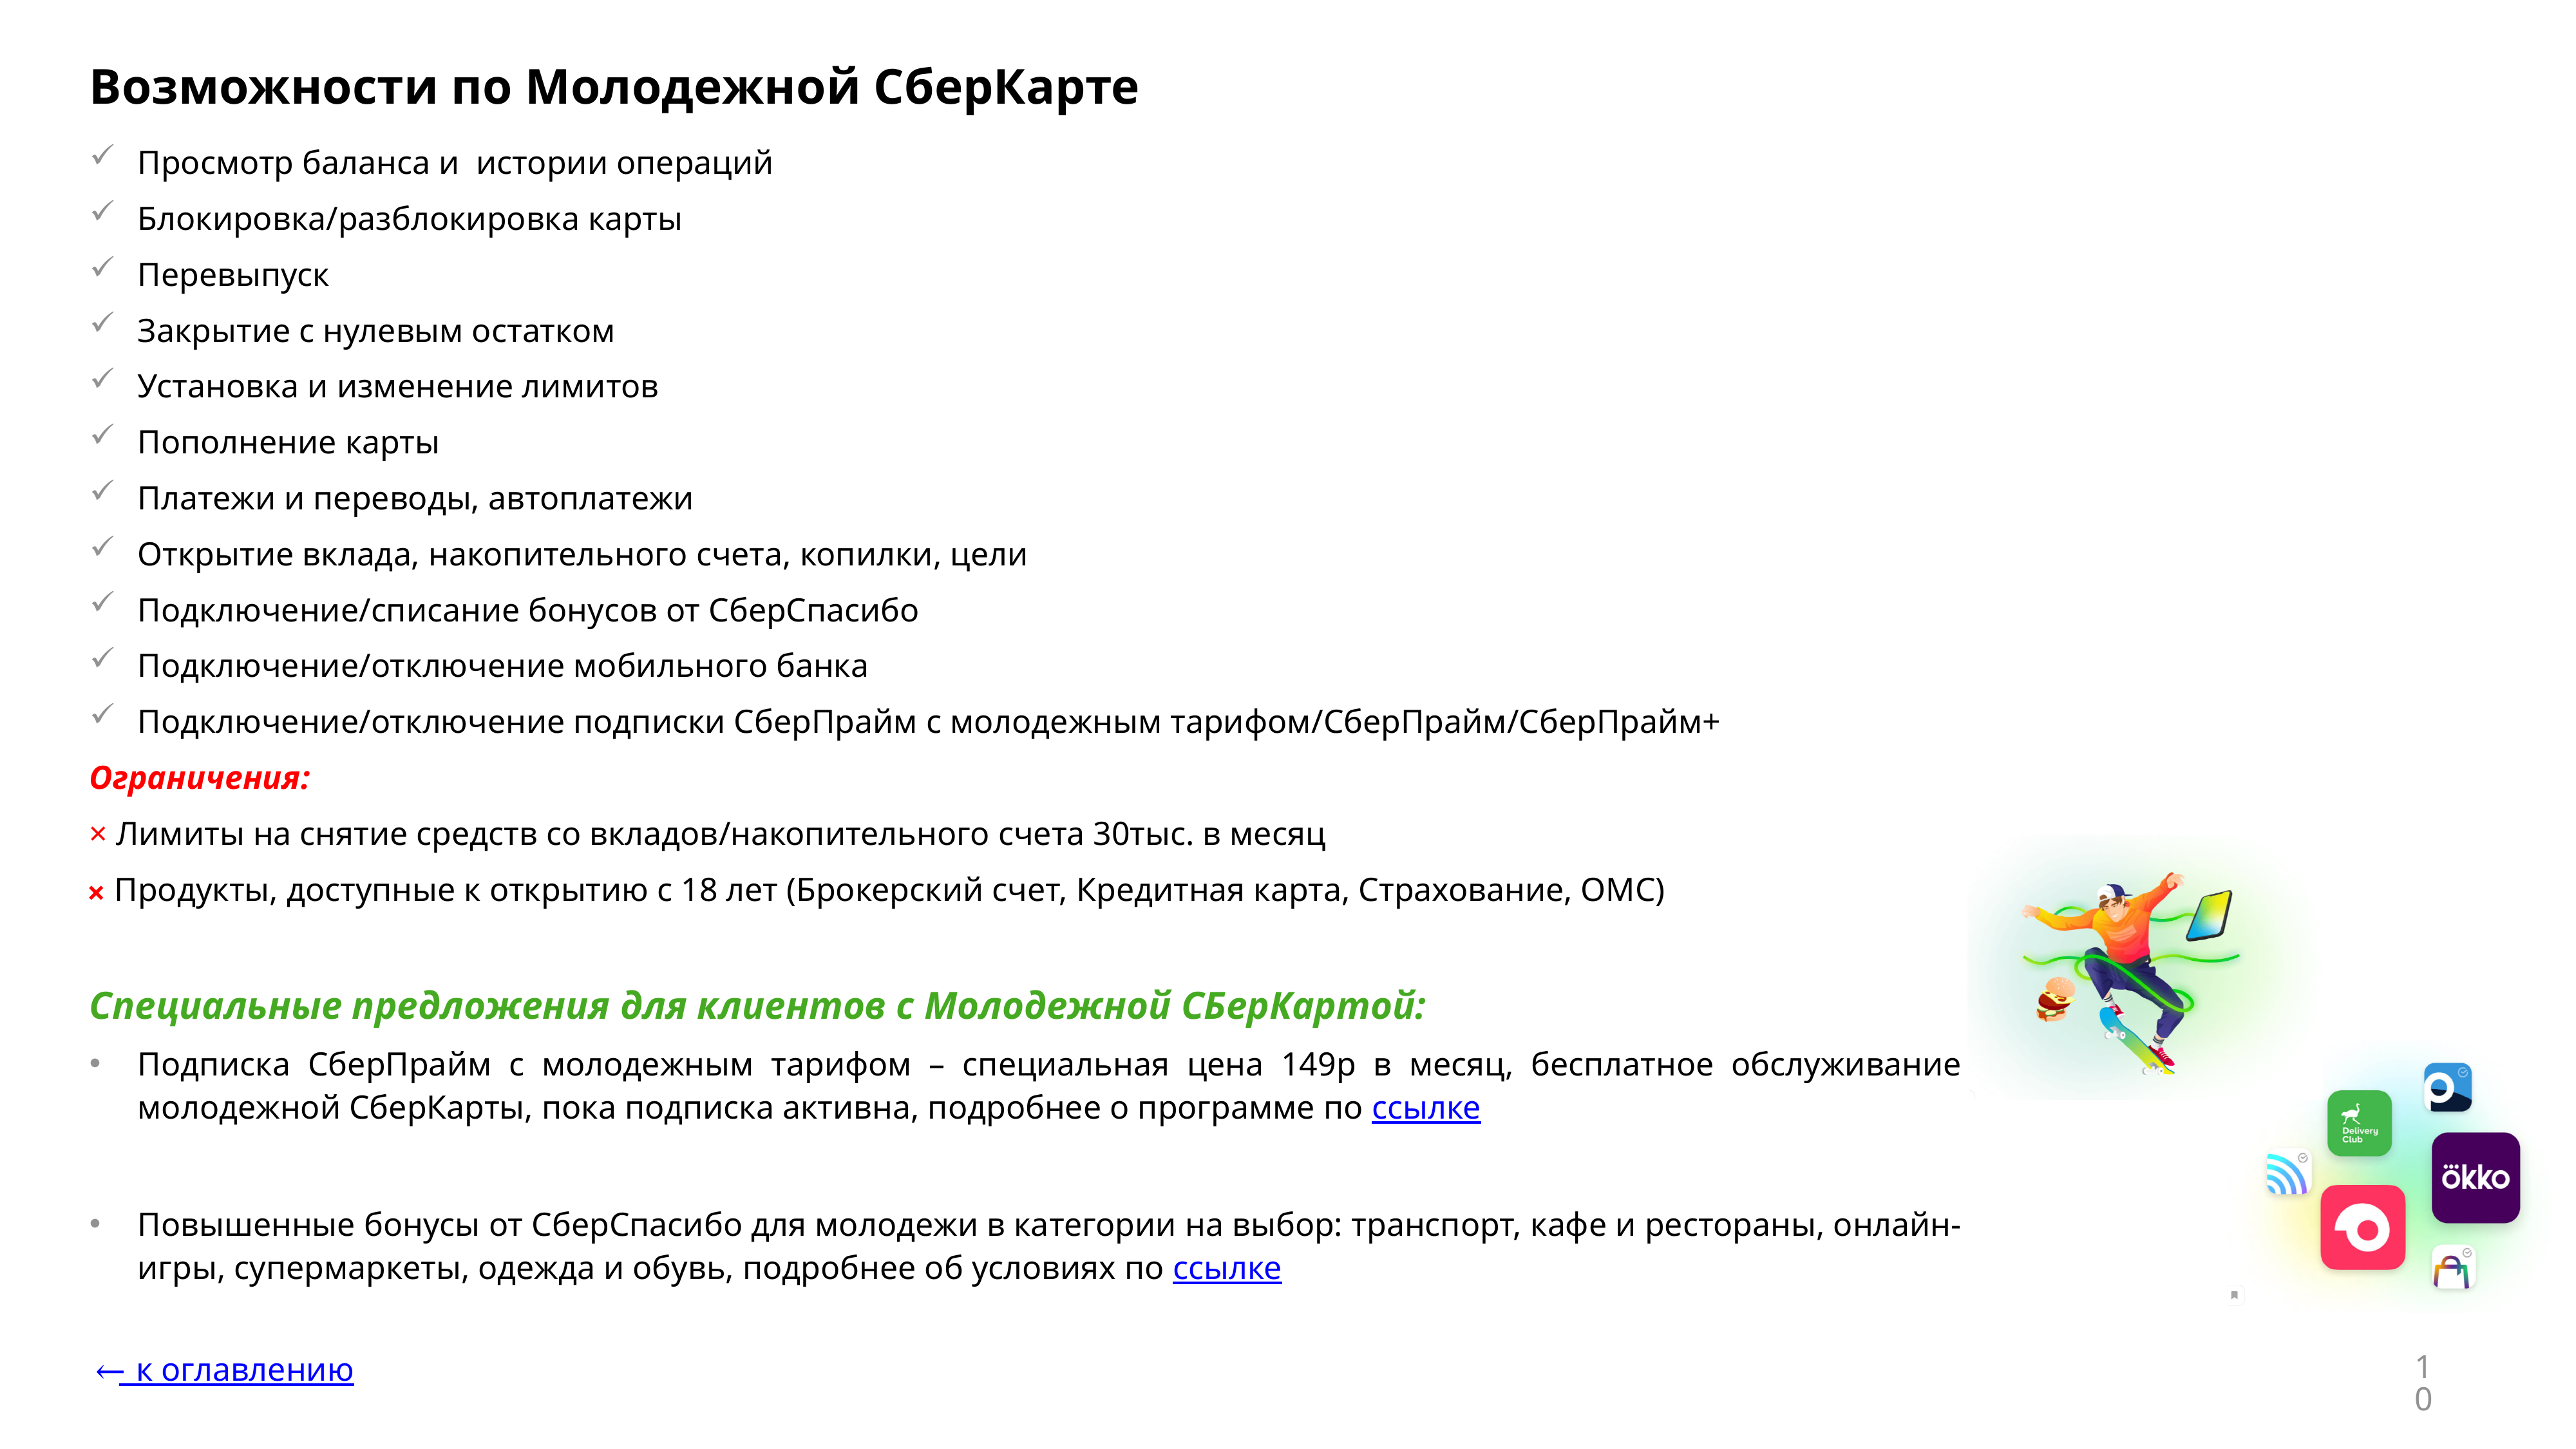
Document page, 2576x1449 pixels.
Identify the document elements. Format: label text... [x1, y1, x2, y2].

text_box Возможности по Молодежной СберКарте [84, 44, 1364, 120]
text_box Просмотр баланса и истории операций Блокировка/разблокировка карты Перевыпуск Закрытие с нулевым остатком Установка и изменение лимитов Пополнение карты Платежи и переводы, автоплатежи Открытие вклада, накопительного счета, копилки, цели Подключение/списание бонусов от СберСпасибо Подключение/отключение мобильного банка Подключение/отключение подписки СберПрайм с молодежным тарифом/СберПрайм/СберПрайм+ Ограничения: × Лимиты на снятие средств со вкладов/накопительного счета 30тыс. в месяц Продукты, доступные к открытию с 18 лет (Брокерский счет, Кредитная карта, Страхование, ОМС) Специальные предложения для клиентов с Молодежной СБерКартой: Подписка СберПрайм с молодежным тарифом – специальная цена 149р в месяц, бесплатное обслуживание молодежной СберКарты, пока подписка активна, подробнее о программе по ссылке Повышенные бонусы от СберСпасибо для молодежи в категории на выбор: транспорт, кафе и рестораны, онлайн-игры, супермаркеты, одежда и обувь, подробнее об условиях по ссылке [84, 80, 1968, 1296]
text_box × [77, 867, 115, 916]
picture [1967, 835, 2576, 1347]
slide_number 10 [2409, 1347, 2439, 1396]
